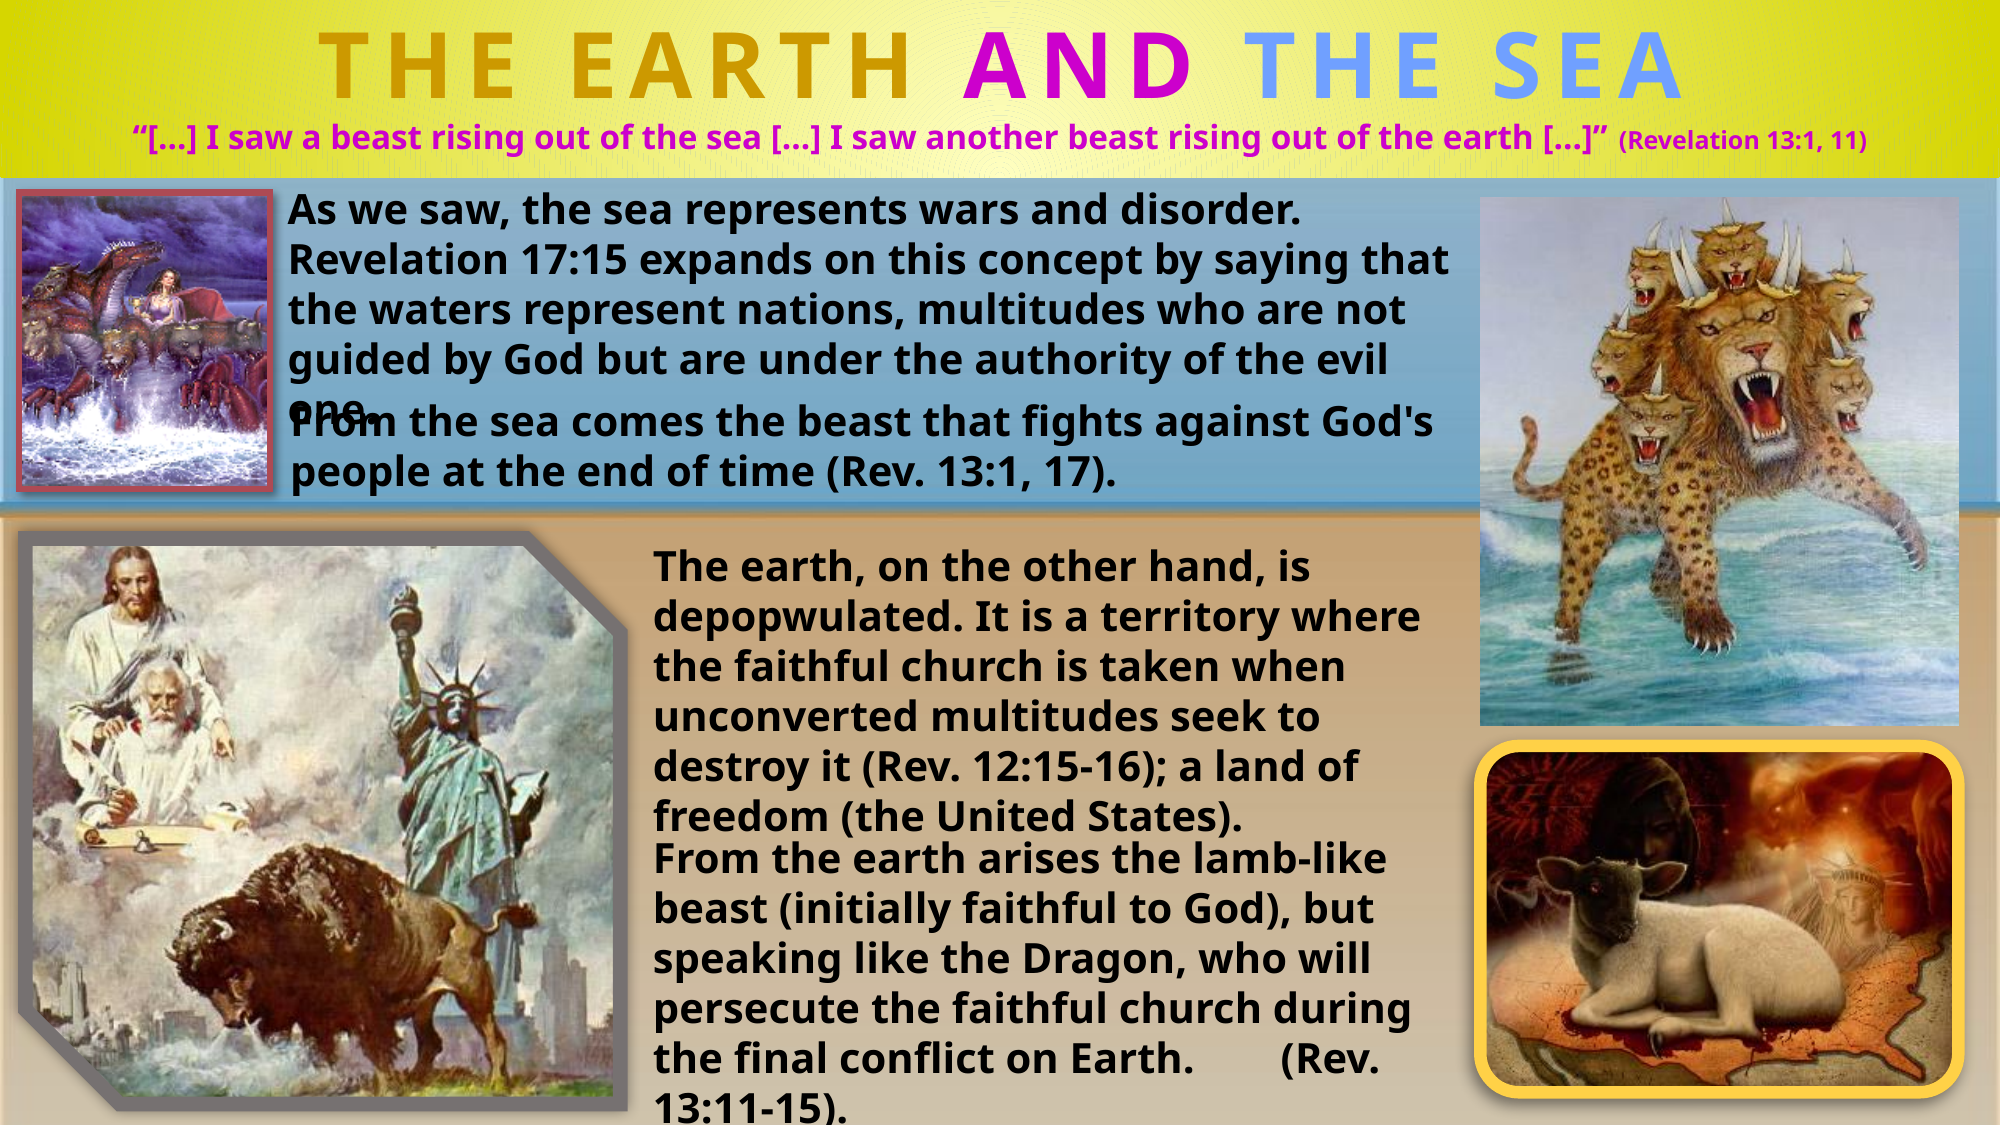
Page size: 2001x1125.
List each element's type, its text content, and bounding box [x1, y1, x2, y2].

text_box As we saw, the sea represents wars and disorder. Revelation 17:15 expands on this concept by saying that the waters represent nations, multitudes who are not guided by God but are under the authority of the evil one. [272, 175, 1492, 386]
picture [21, 195, 268, 487]
picture [1479, 745, 1959, 1093]
text_box [0, 164, 2000, 179]
text_box “[…] I saw a beast rising out of the sea […] I saw another beast rising out of the earth […]” (Revelation 13:1, 11) [0, 108, 2000, 164]
picture [24, 537, 621, 1105]
text_box From the earth arises the lamb-like beast (initially faithful to God), but speaking like the Dragon, who will persecute the faithful church during the final conflict on Earth. (Rev. 13:11-15). [638, 824, 1472, 1125]
text_box THE EARTH AND THE SEA [0, 0, 2000, 108]
text_box The earth, on the other hand, is depopwulated. It is a territory where the faithful church is taken when unconverted multitudes seek to destroy it (Rev. 12:15-16); a land of freedom (the United States). [638, 531, 1472, 824]
picture [1479, 196, 1959, 727]
text_box From the sea comes the beast that fights against God's people at the end of time (Rev. 13:1, 17). [275, 386, 1479, 502]
